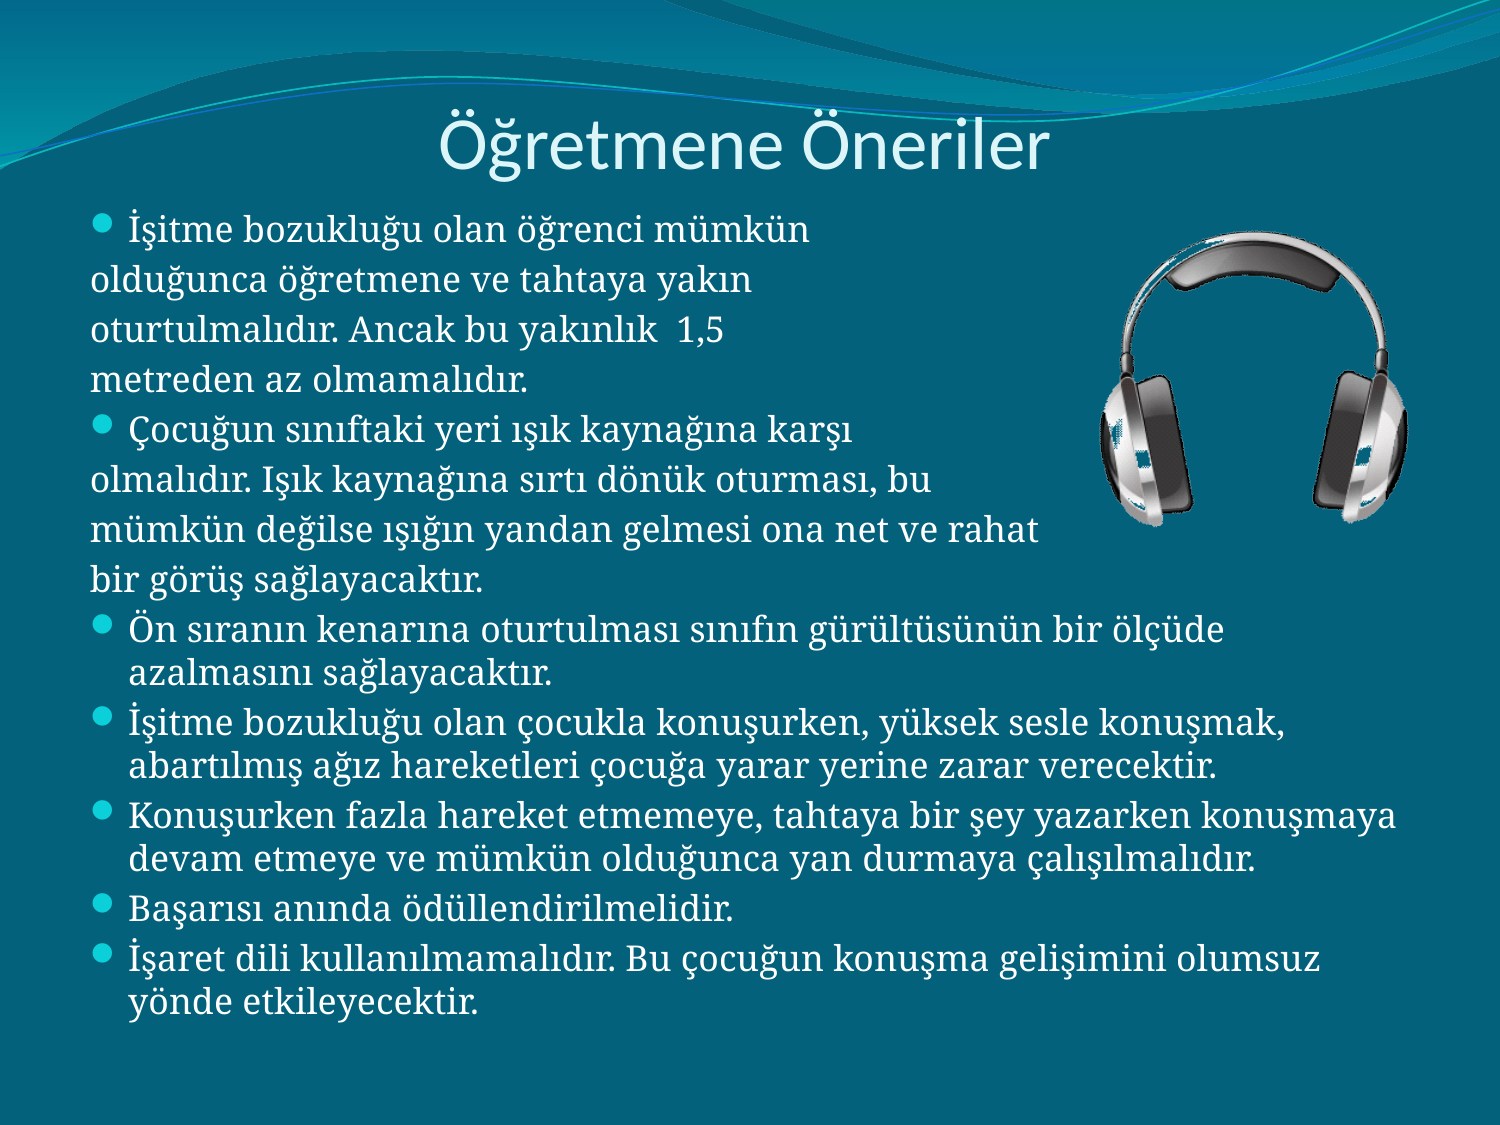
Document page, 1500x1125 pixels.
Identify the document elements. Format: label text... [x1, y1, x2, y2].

title Öğretmene Öneriler [70, 82, 1421, 190]
picture [1100, 231, 1408, 527]
list İşitme bozukluğu olan öğrenci mümkün olduğunca öğretmene ve tahtaya yakın oturtulmalıdır. Ancak bu yakınlık 1,5 metreden az olmamalıdır. Çocuğun sınıftaki yeri ışık kaynağına karşı olmalıdır. Işık kaynağına sırtı dönük oturması, bu mümkün değilse ışığın yandan gelmesi ona net ve rahat bir görüş sağlayacaktır. Ön sıranın kenarına oturtulması sınıfın gürültüsünün bir ölçüde azalmasını sağlayacaktır. İşitme bozukluğu olan çocukla konuşurken, yüksek sesle konuşmak, abartılmış ağız hareketleri çocuğa yarar yerine zarar verecektir. Konuşurken fazla hareket etmemeye, tahtaya bir şey yazarken konuşmaya devam etmeye ve mümkün olduğunca yan durmaya çalışılmalıdır. Başarısı anında ödüllendirilmelidir. İşaret dili kullanılmamalıdır. Bu çocuğun konuşma gelişimini olumsuz yönde etkileyecektir. [75, 199, 1425, 1067]
